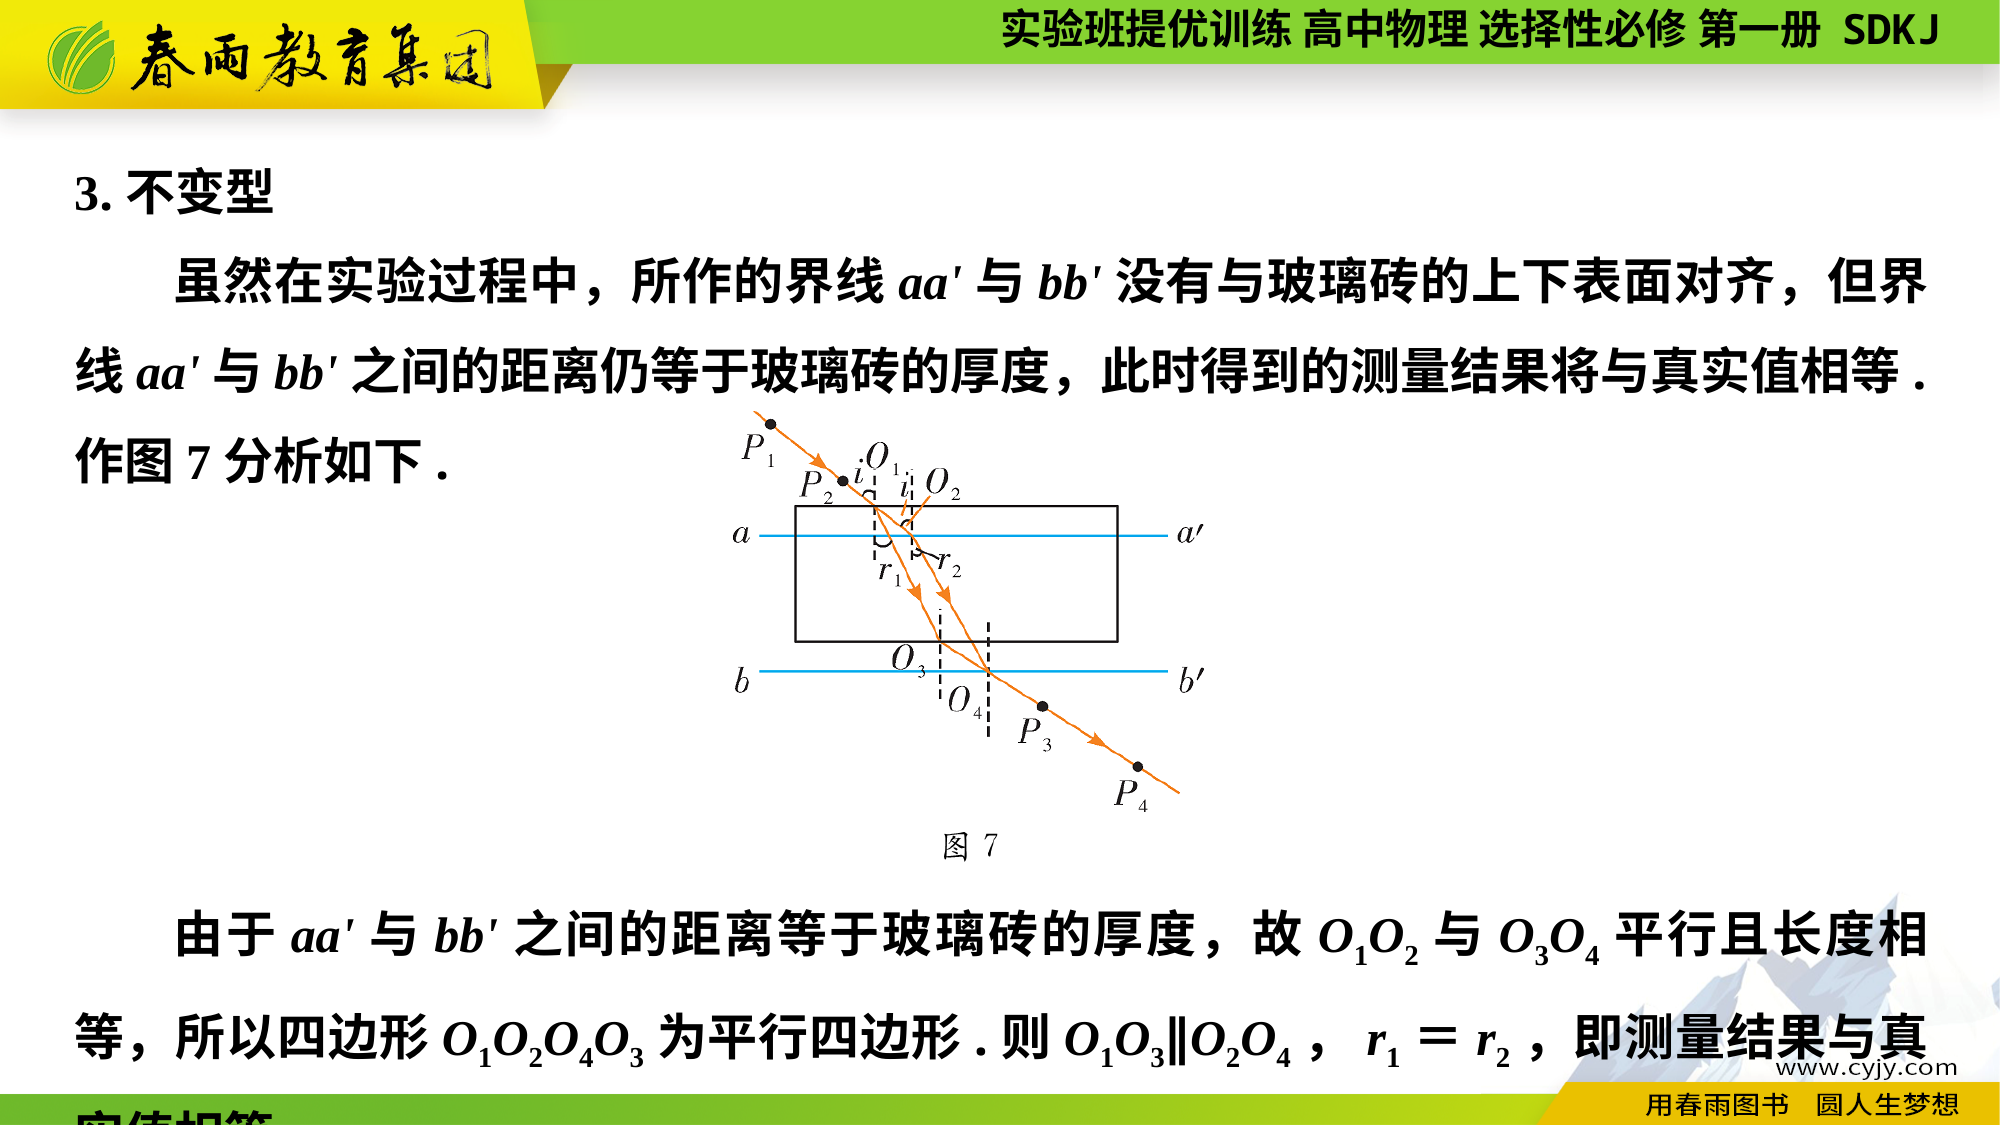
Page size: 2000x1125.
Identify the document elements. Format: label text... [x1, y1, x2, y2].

picture [0, 0, 2000, 1125]
list 3.不变型 虽然在实验过程中，所作的界线aa'与bb'没有与玻璃砖的上下表面对齐，但界线aa'与bb'之间的距离仍等于玻璃砖的厚度，此时得到的测量结果将与真实值相等.作图7分析如下. [59, 122, 1944, 502]
text_box 由于aa'与bb'之间的距离等于玻璃砖的厚度，故O1O2与O3O4平行且长度相等，所以四边形O1O2O4O3为平行四边形.则O1O3∥O2O4，r1＝r2，即测量结果与真实值相等. [59, 861, 1944, 1125]
